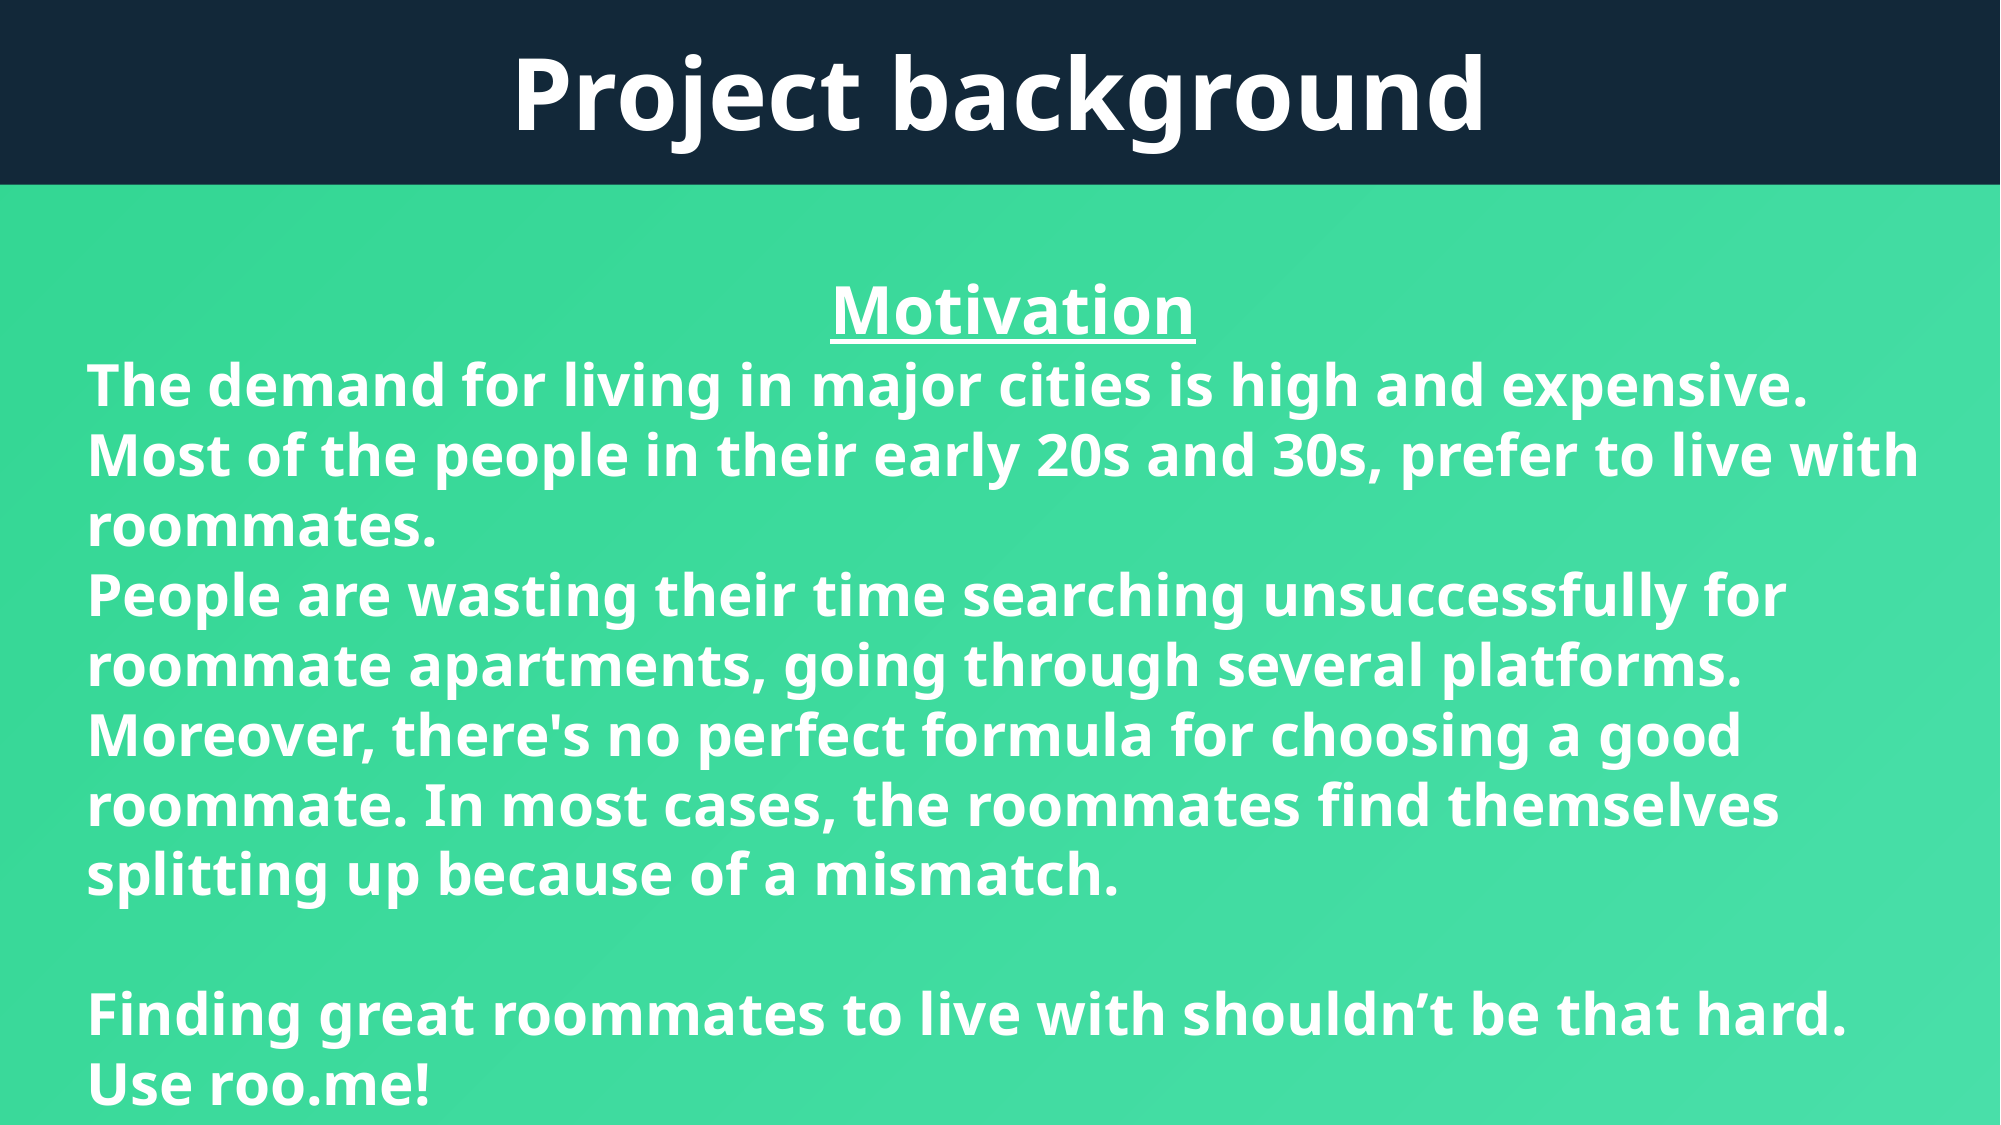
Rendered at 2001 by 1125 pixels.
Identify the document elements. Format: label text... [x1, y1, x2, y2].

title Project background [137, 35, 1863, 161]
text_box Motivation The demand for living in major cities is high and expensive. Most of the people in their early 20s and 30s, prefer to live with roommates. People are wasting their time searching unsuccessfully for roommate apartments, going through several platforms. Moreover, there's no perfect formula for choosing a good roommate. In most cases, the roommates find themselves splitting up because of a mismatch. Finding great roommates to live with shouldn’t be that hard. Use roo.me! [71, 220, 1956, 1125]
text_box [0, 0, 2000, 186]
